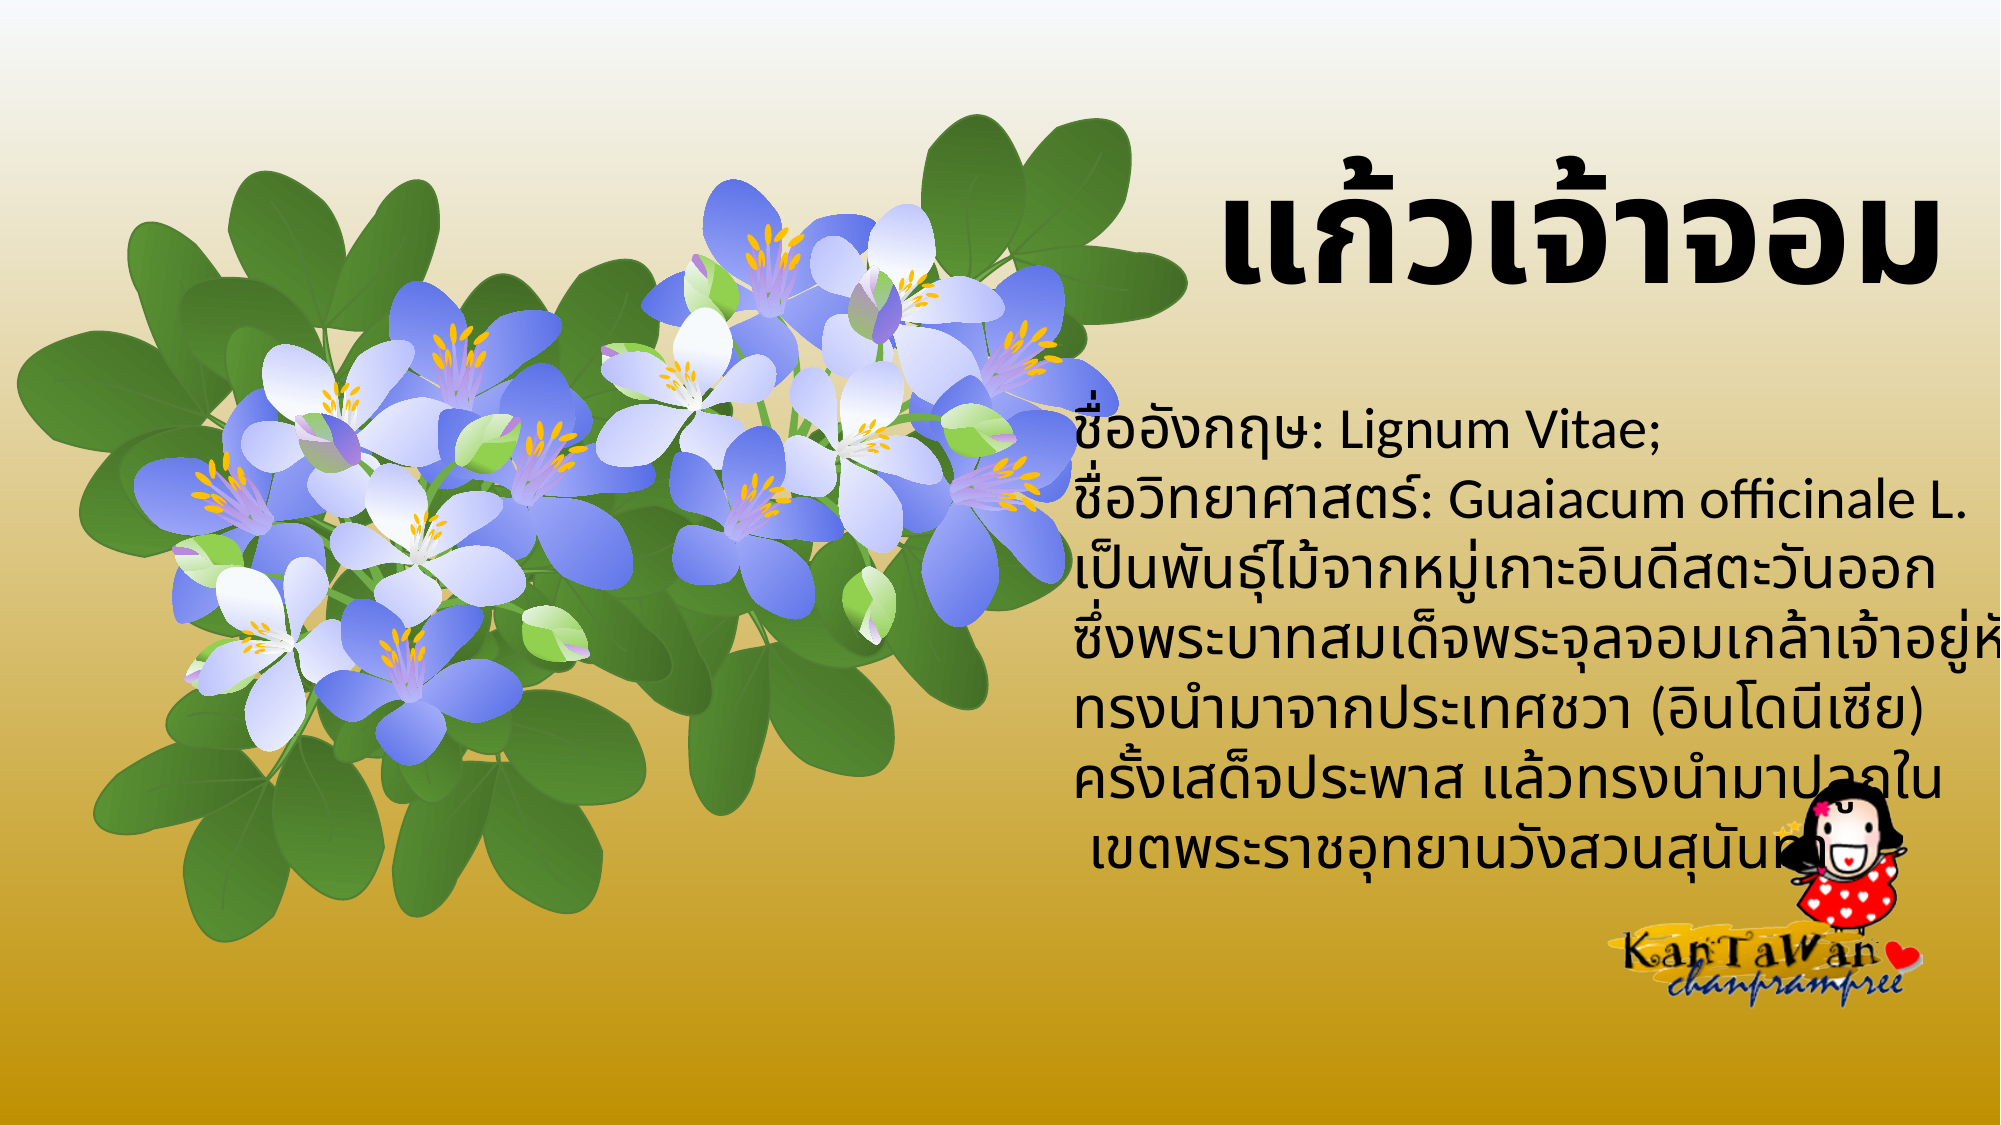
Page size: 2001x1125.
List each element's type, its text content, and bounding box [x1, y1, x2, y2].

text_box แก้วเจ้าจอม [1198, 125, 1964, 321]
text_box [24, 213, 90, 569]
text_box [90, 106, 1186, 938]
picture [1580, 781, 1923, 1039]
text_box ชื่ออังกฤษ: Lignum Vitae; ชื่อวิทยาศาสตร์: Guaiacum officinale L. เป็นพันธุ์ไม้จากหมู่เกาะอินดีสตะวันออก ซึ่งพระบาทสมเด็จพระจุลจอมเกล้าเจ้าอยู่หัว ทรงนำมาจากประเทศชวา (อินโดนีเซีย) ครั้งเสด็จประพาส แล้วทรงนำมาปลูกใน เขตพระราชอุทยานวังสวนสุนันทา [1186, 383, 2000, 888]
